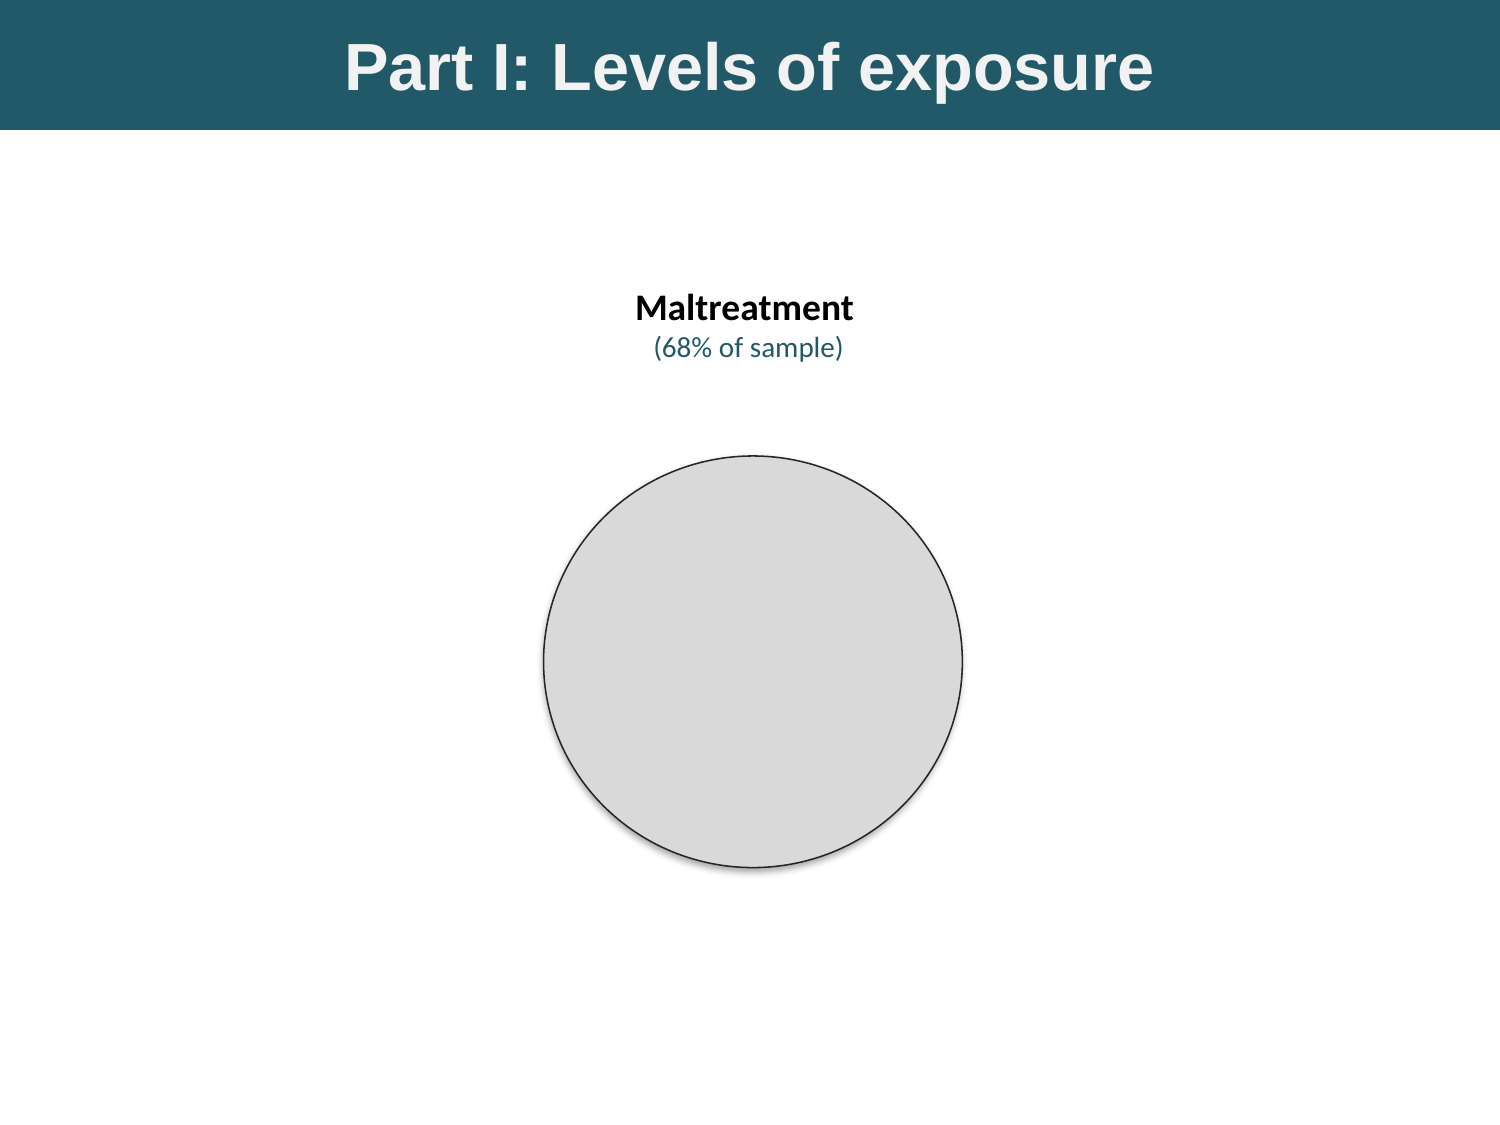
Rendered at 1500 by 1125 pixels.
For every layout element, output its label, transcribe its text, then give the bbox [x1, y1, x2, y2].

text_box Part I: Levels of exposure [0, 0, 1500, 130]
text_box Maltreatment (68% of sample) [515, 275, 982, 371]
text_box [542, 455, 964, 869]
